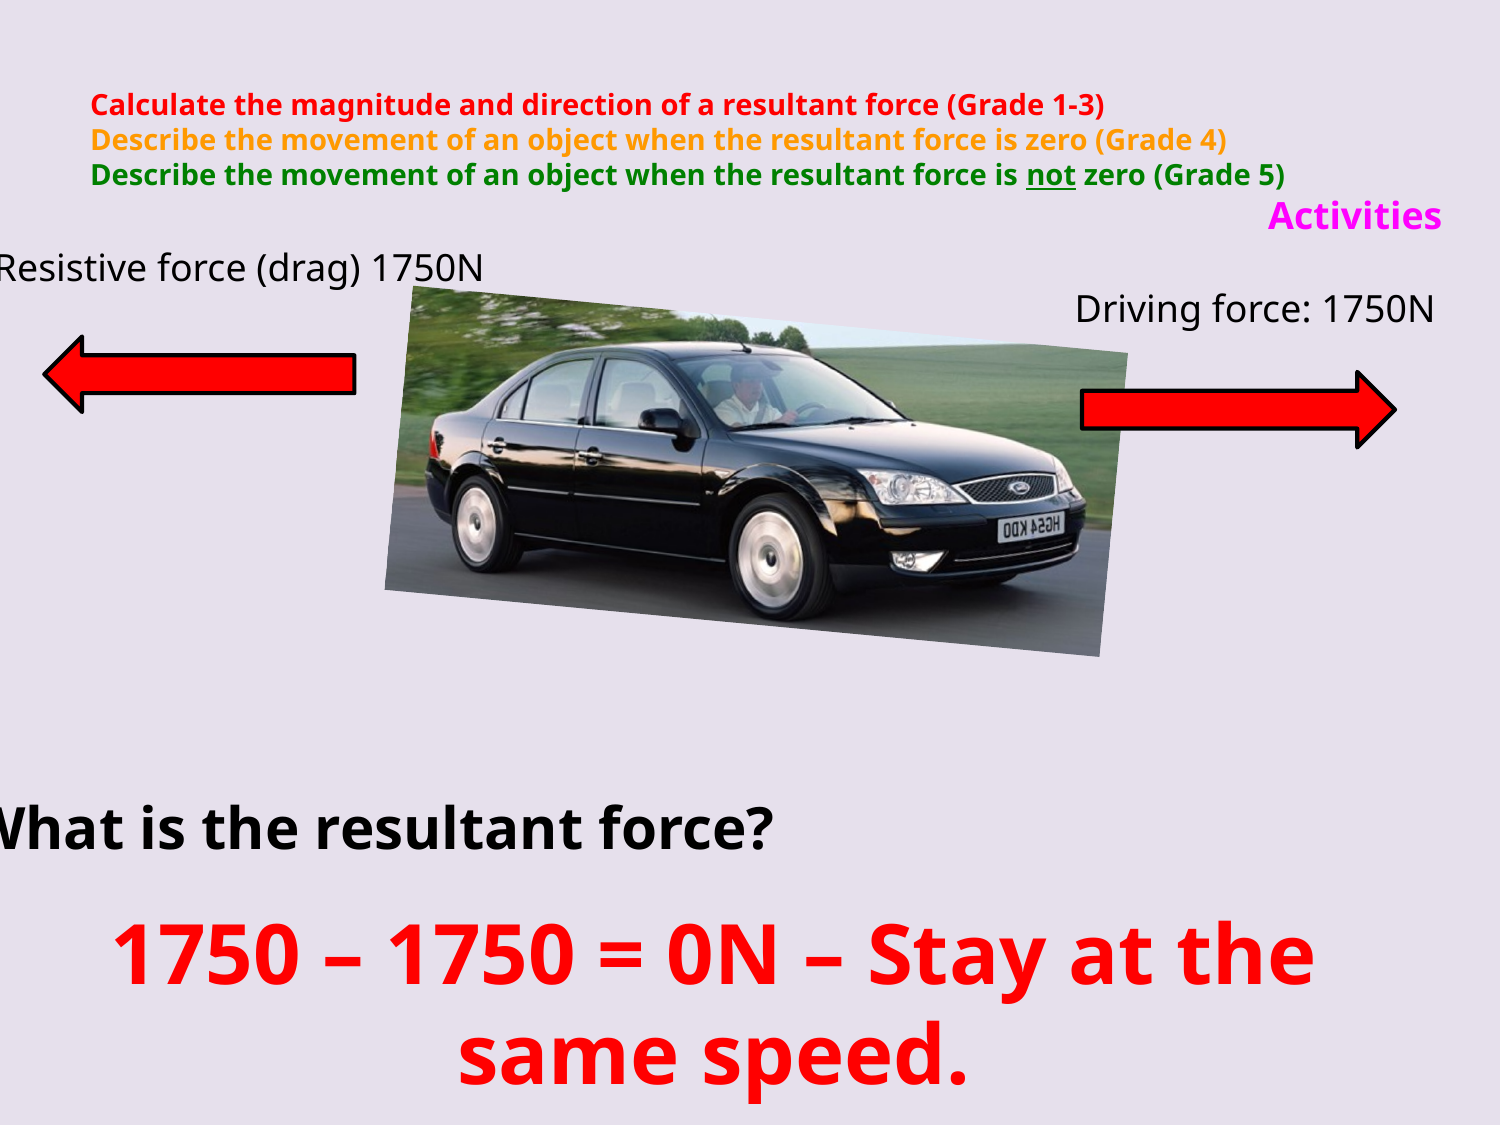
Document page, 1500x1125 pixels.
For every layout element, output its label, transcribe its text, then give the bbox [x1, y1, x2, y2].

text_box 1750 – 1750 = 0N – Stay at the same speed. [44, 894, 1384, 1109]
text_box [1120, 369, 1398, 450]
text_box Activities [1253, 184, 1458, 245]
text_box [42, 334, 357, 414]
title Calculate the magnitude and direction of a resultant force (Grade 1-3) Describe the movement of an object when the resultant force is zero (Grade 4) Describe the movement of an object when the resultant force is not zero (Grade 5) [75, 45, 1425, 233]
text_box What is the resultant force? [0, 783, 790, 869]
picture [385, 294, 1128, 657]
text_box Driving force: 1750N [1059, 277, 1451, 338]
text_box Resistive force (drag) 1750N [0, 236, 501, 297]
